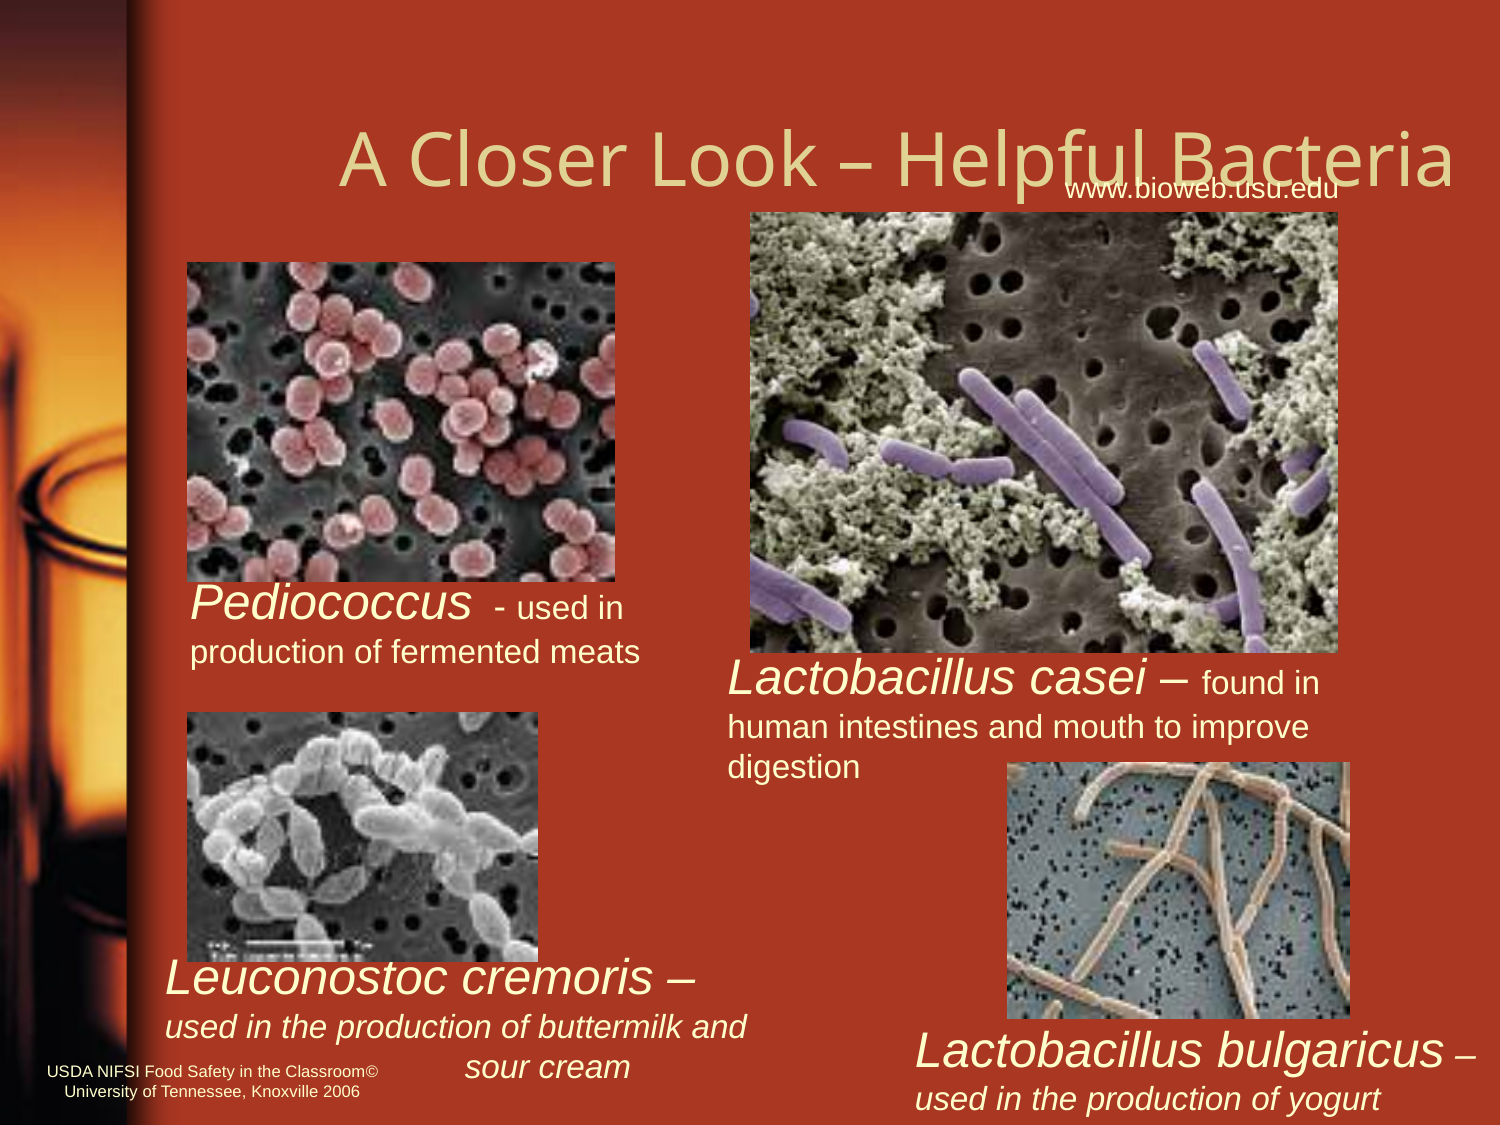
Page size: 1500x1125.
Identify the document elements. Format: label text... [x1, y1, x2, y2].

text_box Leuconostoc cremoris – used in the production of buttermilk and sour cream [150, 937, 788, 1092]
text_box Pediococcus - used in production of fermented meats [174, 562, 744, 678]
picture [0, 0, 1500, 1125]
text_box Lactobacillus bulgaricus – used in the production of yogurt [899, 1009, 1500, 1125]
title A Closer Look – Helpful Bacteria [324, 74, 1500, 238]
text_box www.bioweb.usu.edu [1049, 162, 1500, 213]
text_box Lactobacillus casei – found in human intestines and mouth to improve digestion [712, 637, 1400, 792]
text_box USDA NIFSI Food Safety in the Classroom© University of Tennessee, Knoxville 2006 [0, 1037, 500, 1125]
